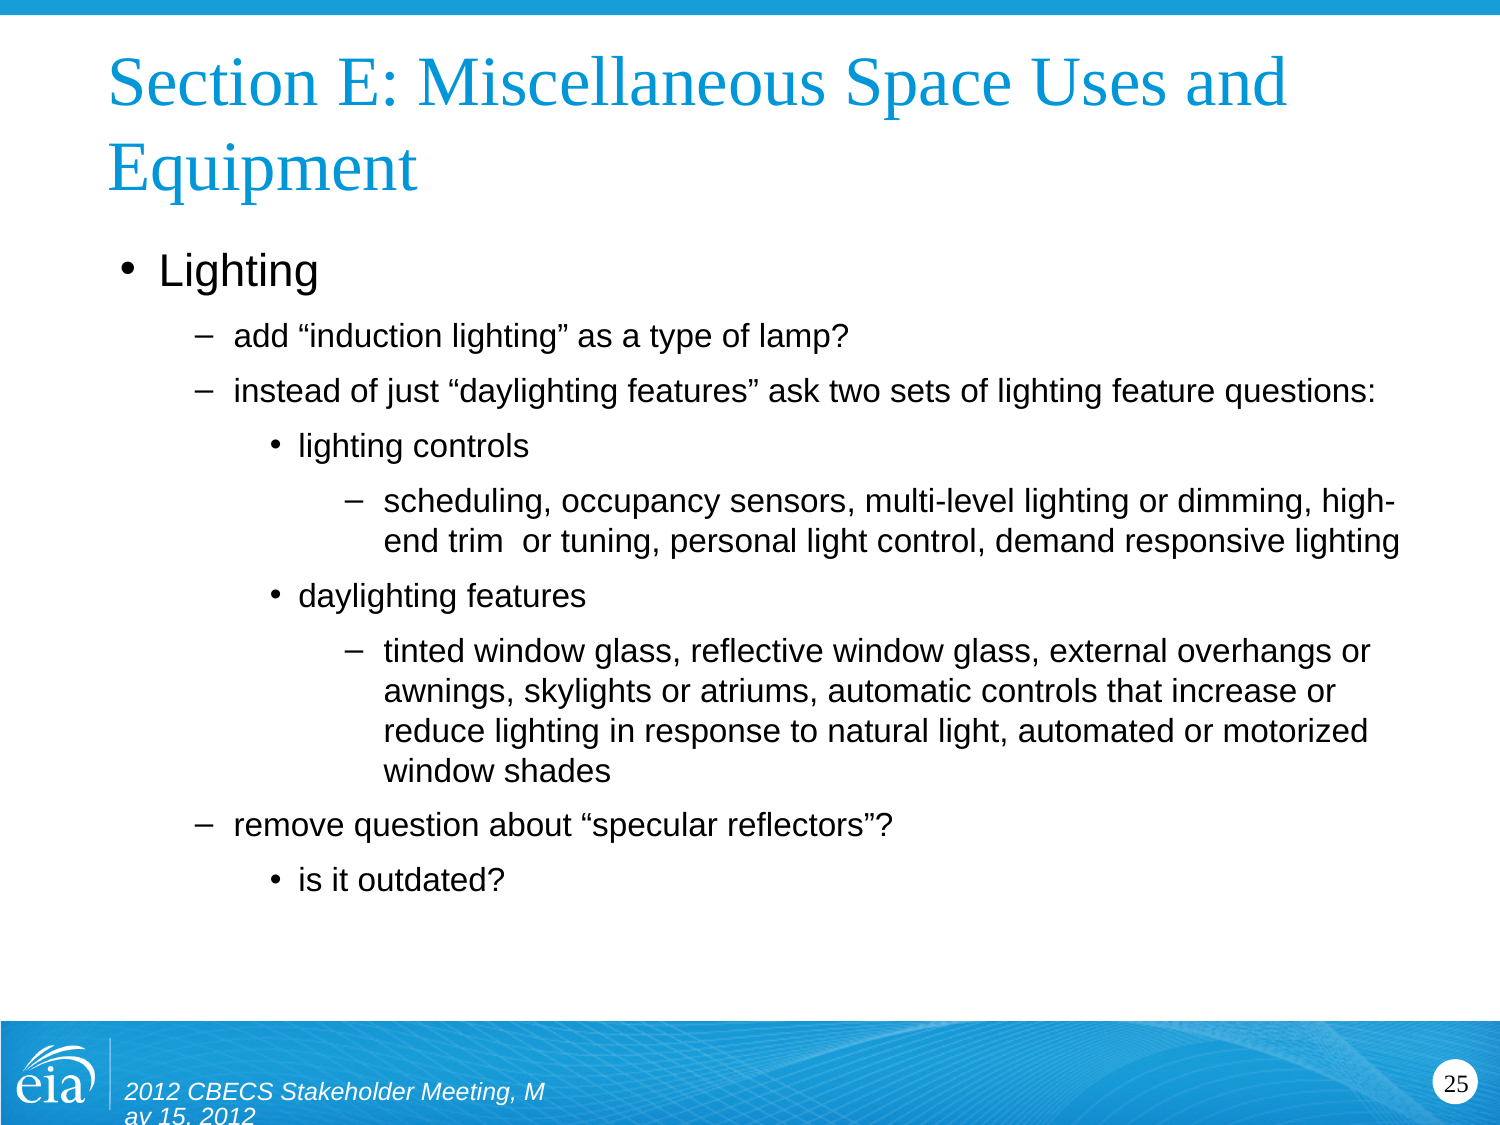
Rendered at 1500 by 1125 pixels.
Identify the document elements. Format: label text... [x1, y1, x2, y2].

slide_number 25 [1425, 1053, 1488, 1113]
picture [2, 1021, 1500, 1125]
list Lighting add “induction lighting” as a type of lamp? instead of just “daylighting features” ask two sets of lighting feature questions: lighting controls scheduling, occupancy sensors, multi-level lighting or dimming, high-end trim or tuning, personal light control, demand responsive lighting daylighting features tinted window glass, reflective window glass, external overhangs or awnings, skylights or atriums, automatic controls that increase or reduce lighting in response to natural light, automated or motorized window shades remove question about “specular reflectors”? is it outdated? [105, 232, 1425, 986]
title Section E: Miscellaneous Space Uses and Equipment [92, 24, 1413, 213]
footer 2012 CBECS Stakeholder Meeting, May 15, 2012 [109, 1048, 570, 1113]
